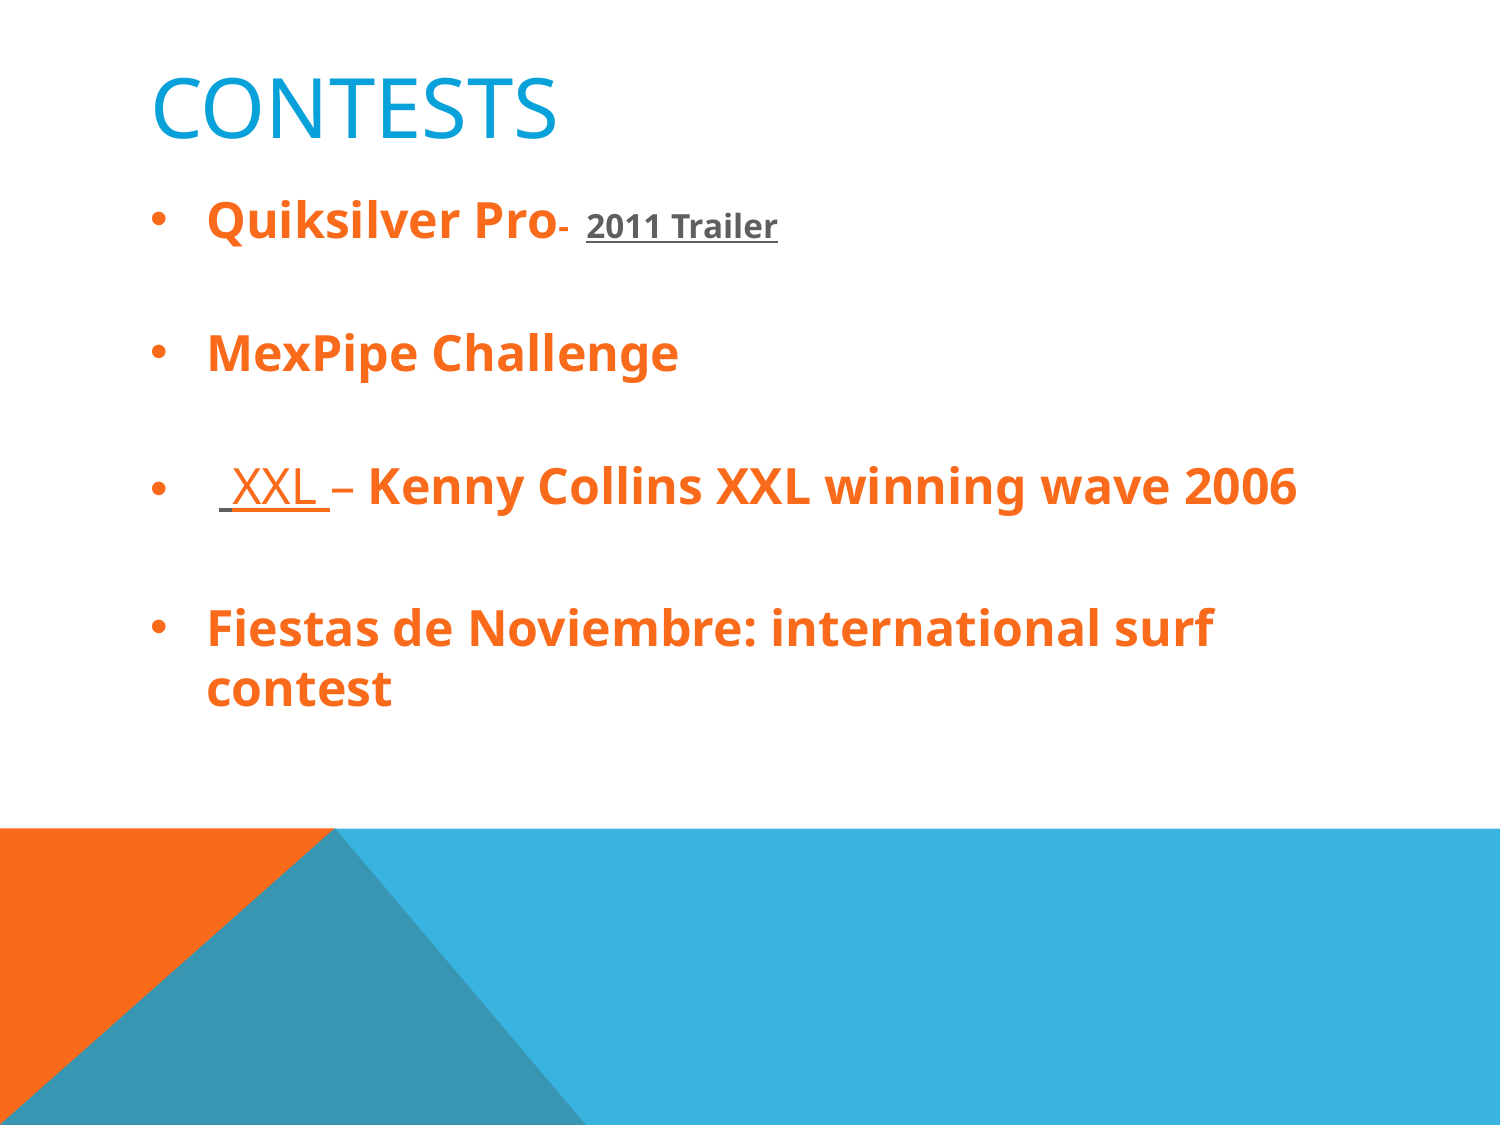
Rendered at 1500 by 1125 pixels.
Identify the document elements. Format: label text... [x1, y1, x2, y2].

list Quiksilver Pro- 2011 Trailer MexPipe Challenge XXL – Kenny Collins XXL winning wave 2006 Fiestas de Noviembre: international surf contest [135, 180, 1369, 768]
title Contests [135, 60, 1369, 150]
